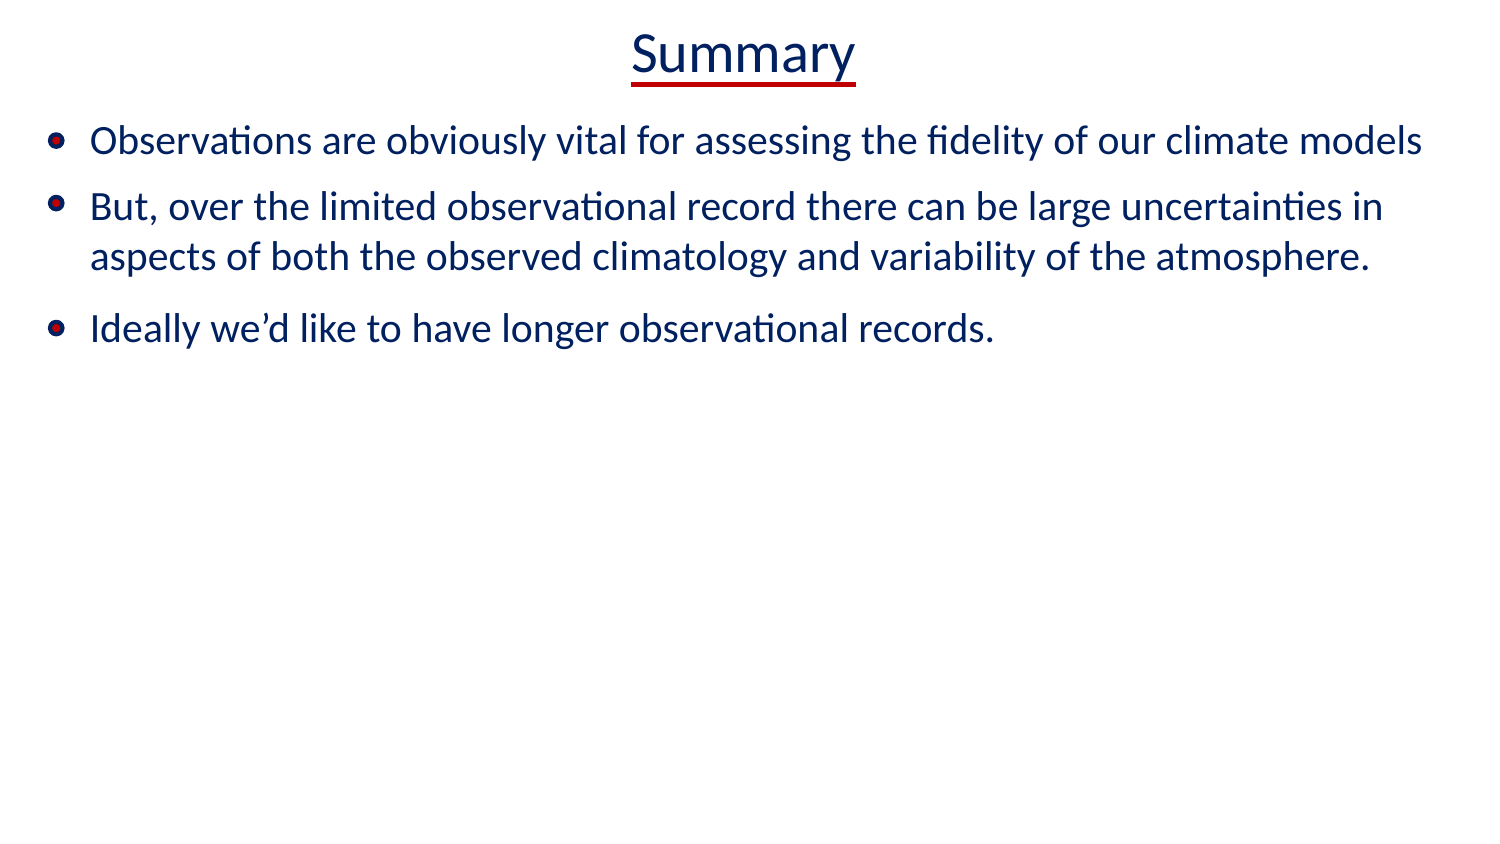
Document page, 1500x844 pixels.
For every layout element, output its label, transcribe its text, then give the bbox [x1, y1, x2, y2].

text_box But, over the limited observational record there can be large uncertainties in aspects of both the observed climatology and variability of the atmosphere. [74, 171, 1488, 287]
text_box [47, 319, 65, 337]
text_box Summary [12, 6, 1475, 91]
text_box [47, 194, 65, 212]
text_box Observations are obviously vital for assessing the fidelity of our climate models [74, 105, 1488, 170]
text_box [47, 132, 65, 149]
text_box Ideally we’d like to have longer observational records. [74, 293, 1488, 358]
